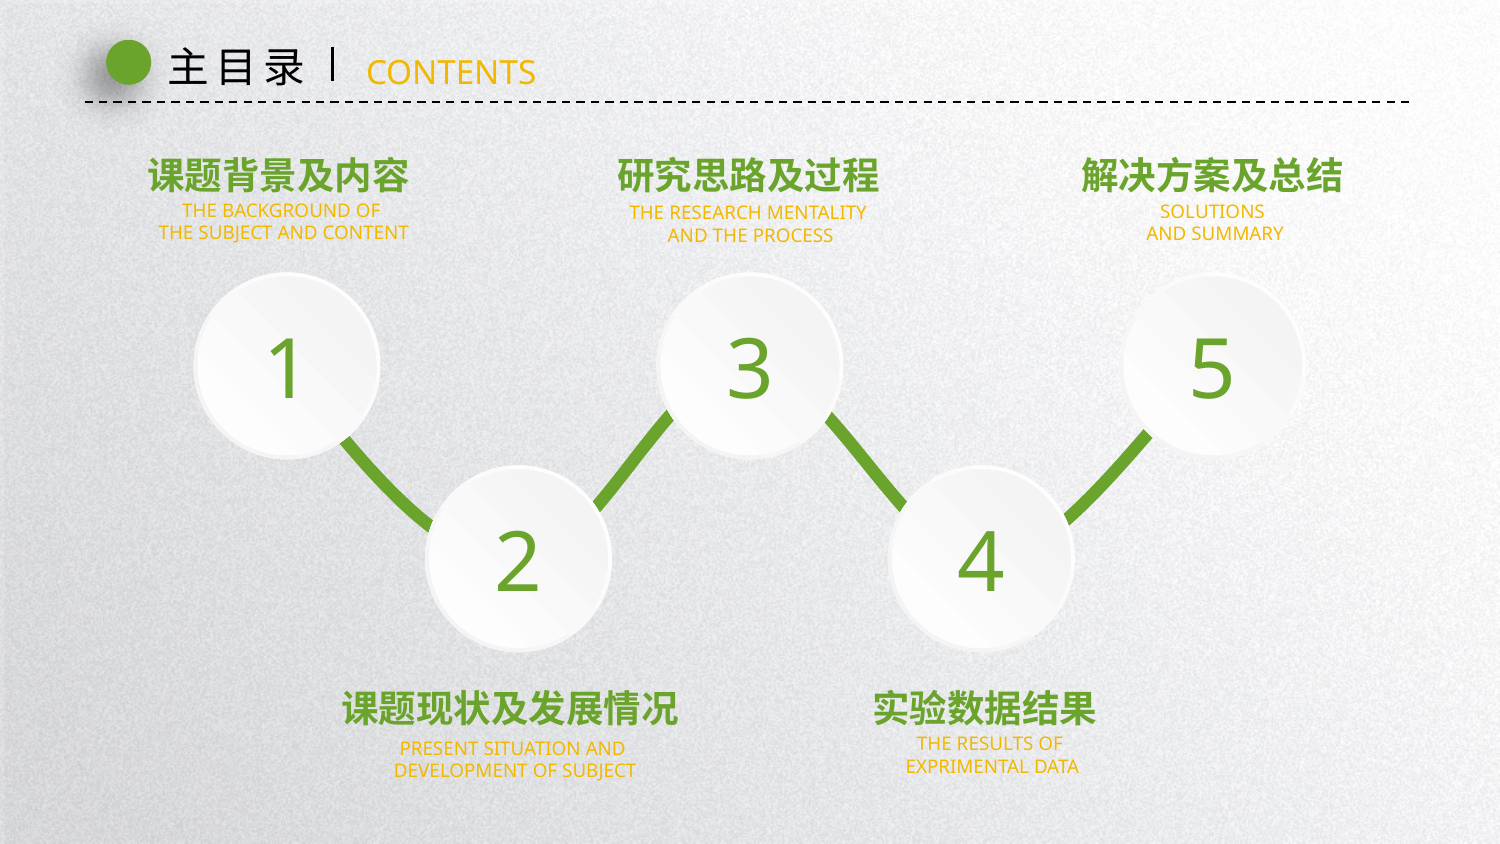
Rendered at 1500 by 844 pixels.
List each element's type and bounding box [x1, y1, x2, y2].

text_box [1119, 272, 1307, 460]
text_box [887, 465, 1076, 653]
picture [0, 0, 1500, 844]
text_box [193, 272, 381, 460]
text_box [656, 272, 844, 460]
text_box [424, 465, 613, 653]
